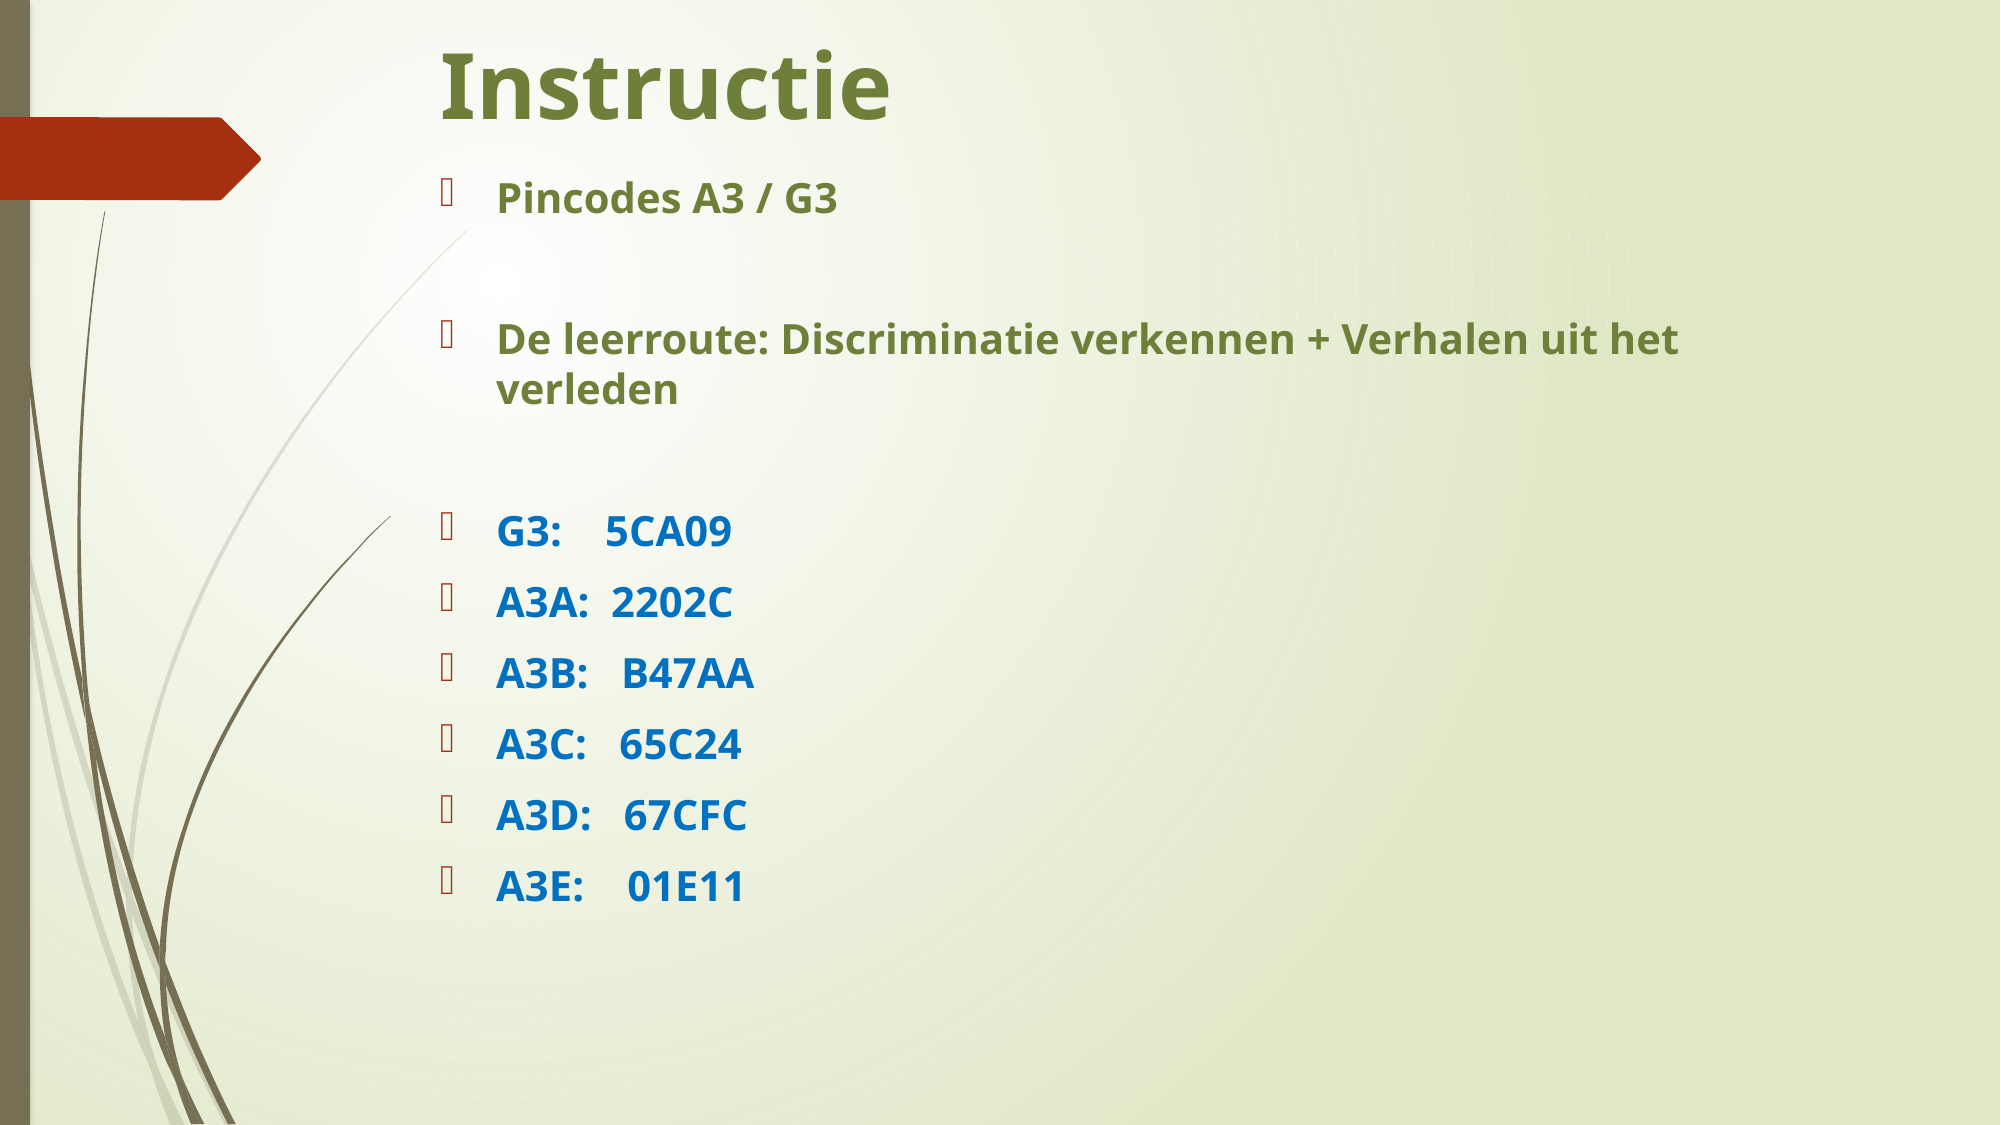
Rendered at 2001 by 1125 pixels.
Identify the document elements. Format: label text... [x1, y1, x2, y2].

list Pincodes A3 / G3 De leerroute: Discriminatie verkennen + Verhalen uit het verleden G3: 5CA09 A3A: 2202C A3B: B47AA A3C: 65C24 A3D: 67CFC A3E: 01E11 [424, 163, 1888, 1106]
title Instructie [425, 19, 1888, 152]
